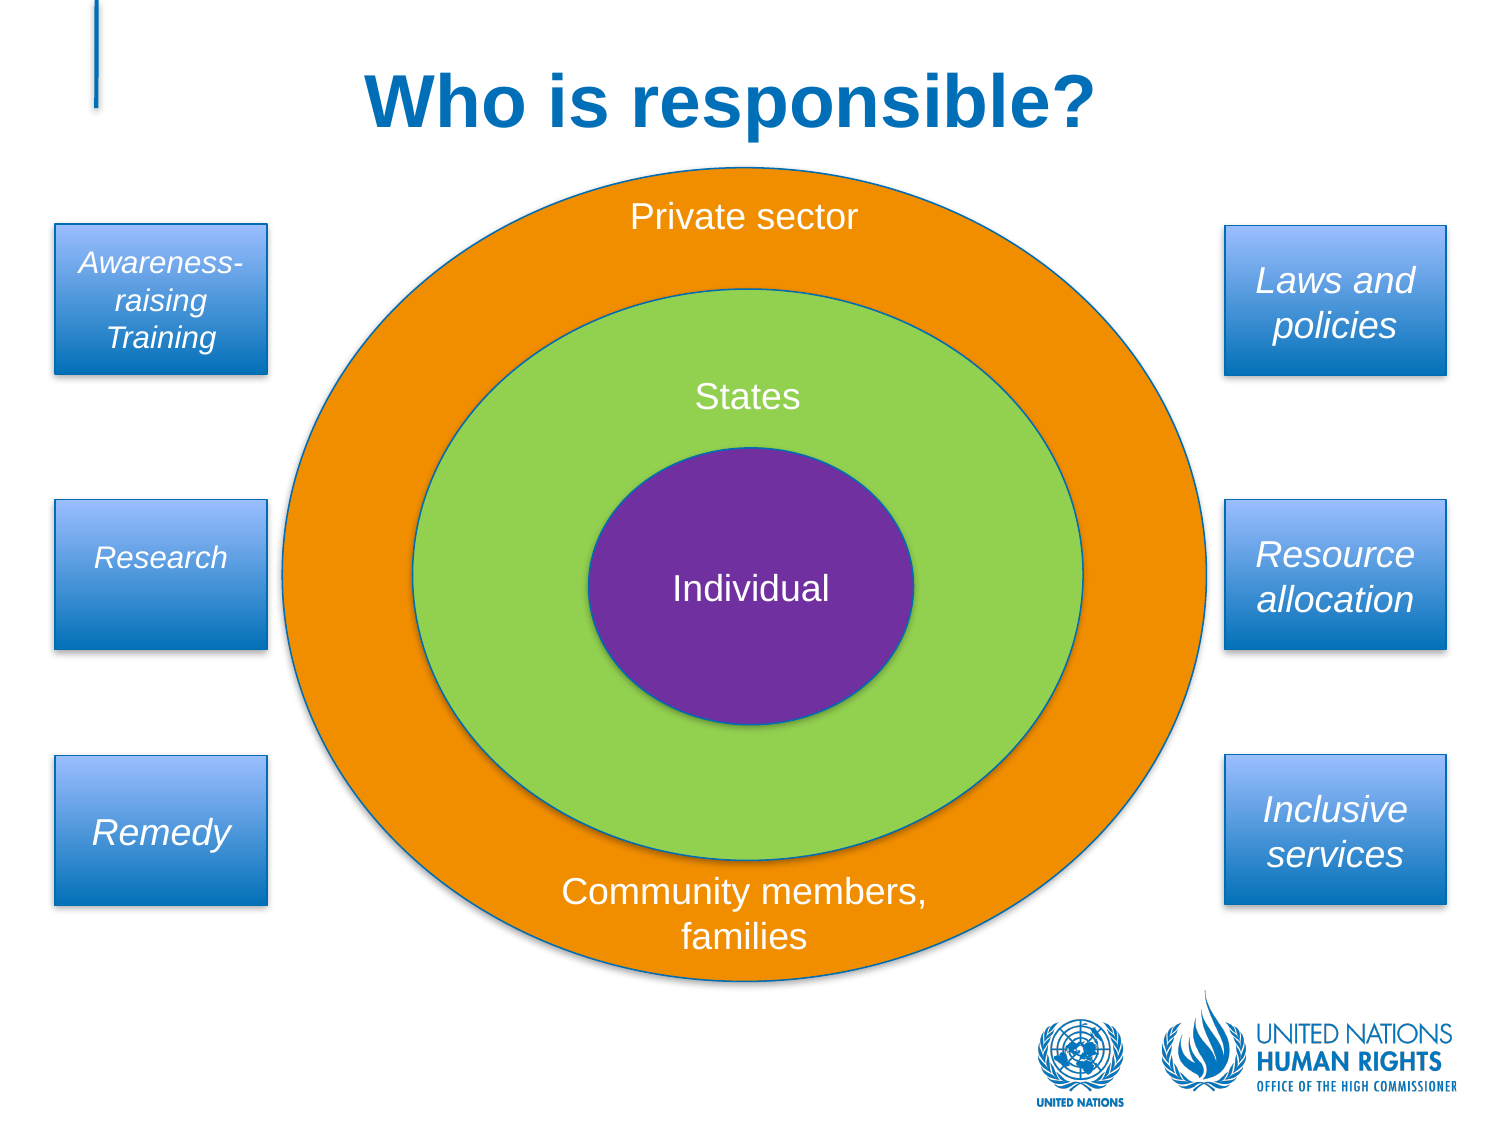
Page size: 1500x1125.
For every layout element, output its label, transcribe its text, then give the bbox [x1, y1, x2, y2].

text_box Individual [587, 447, 915, 726]
text_box Inclusive services [1224, 754, 1447, 905]
text_box Remedy [54, 755, 268, 906]
text_box Resource allocation [1224, 499, 1447, 650]
title Who is responsible? [55, 45, 1408, 224]
text_box Private sector Community members, families [281, 166, 1208, 983]
text_box [166, 223, 504, 893]
text_box Research [54, 499, 268, 650]
text_box Awareness-raising Training [54, 223, 268, 375]
text_box Laws and policies [1224, 225, 1447, 376]
picture [1037, 990, 1457, 1107]
text_box [983, 223, 1325, 893]
text_box States [411, 288, 1084, 862]
